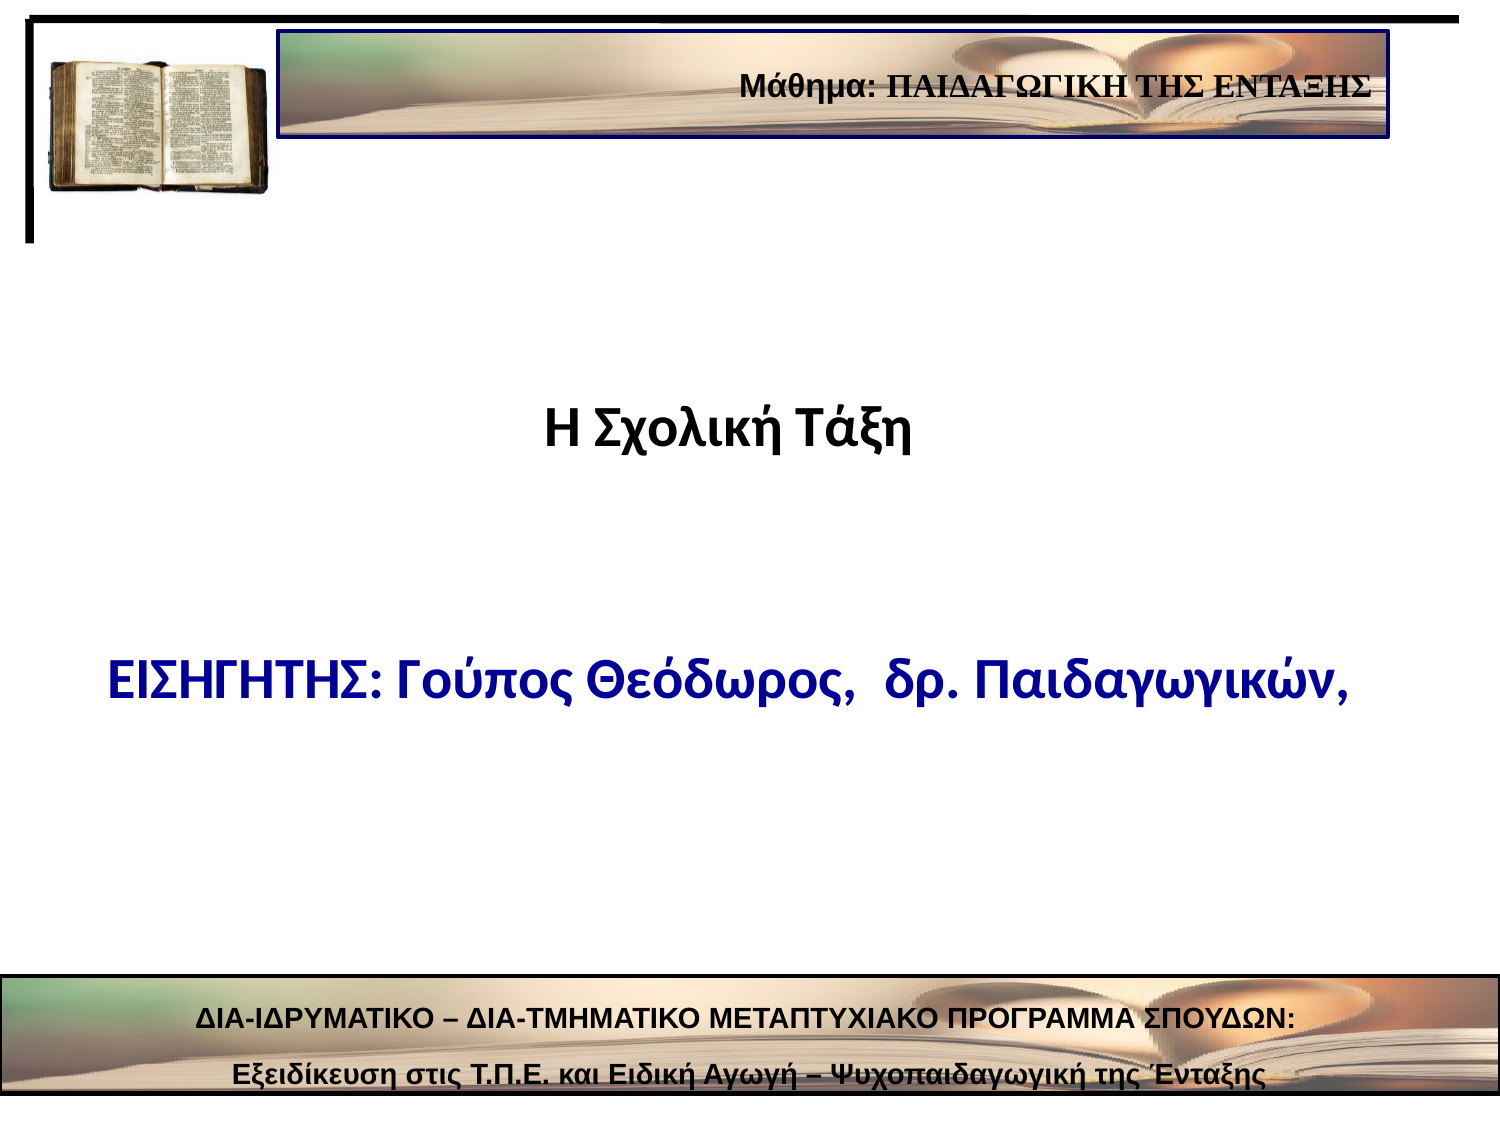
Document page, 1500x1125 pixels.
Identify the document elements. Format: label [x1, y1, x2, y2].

picture [40, 54, 274, 200]
text_box [0, 18, 1500, 1094]
